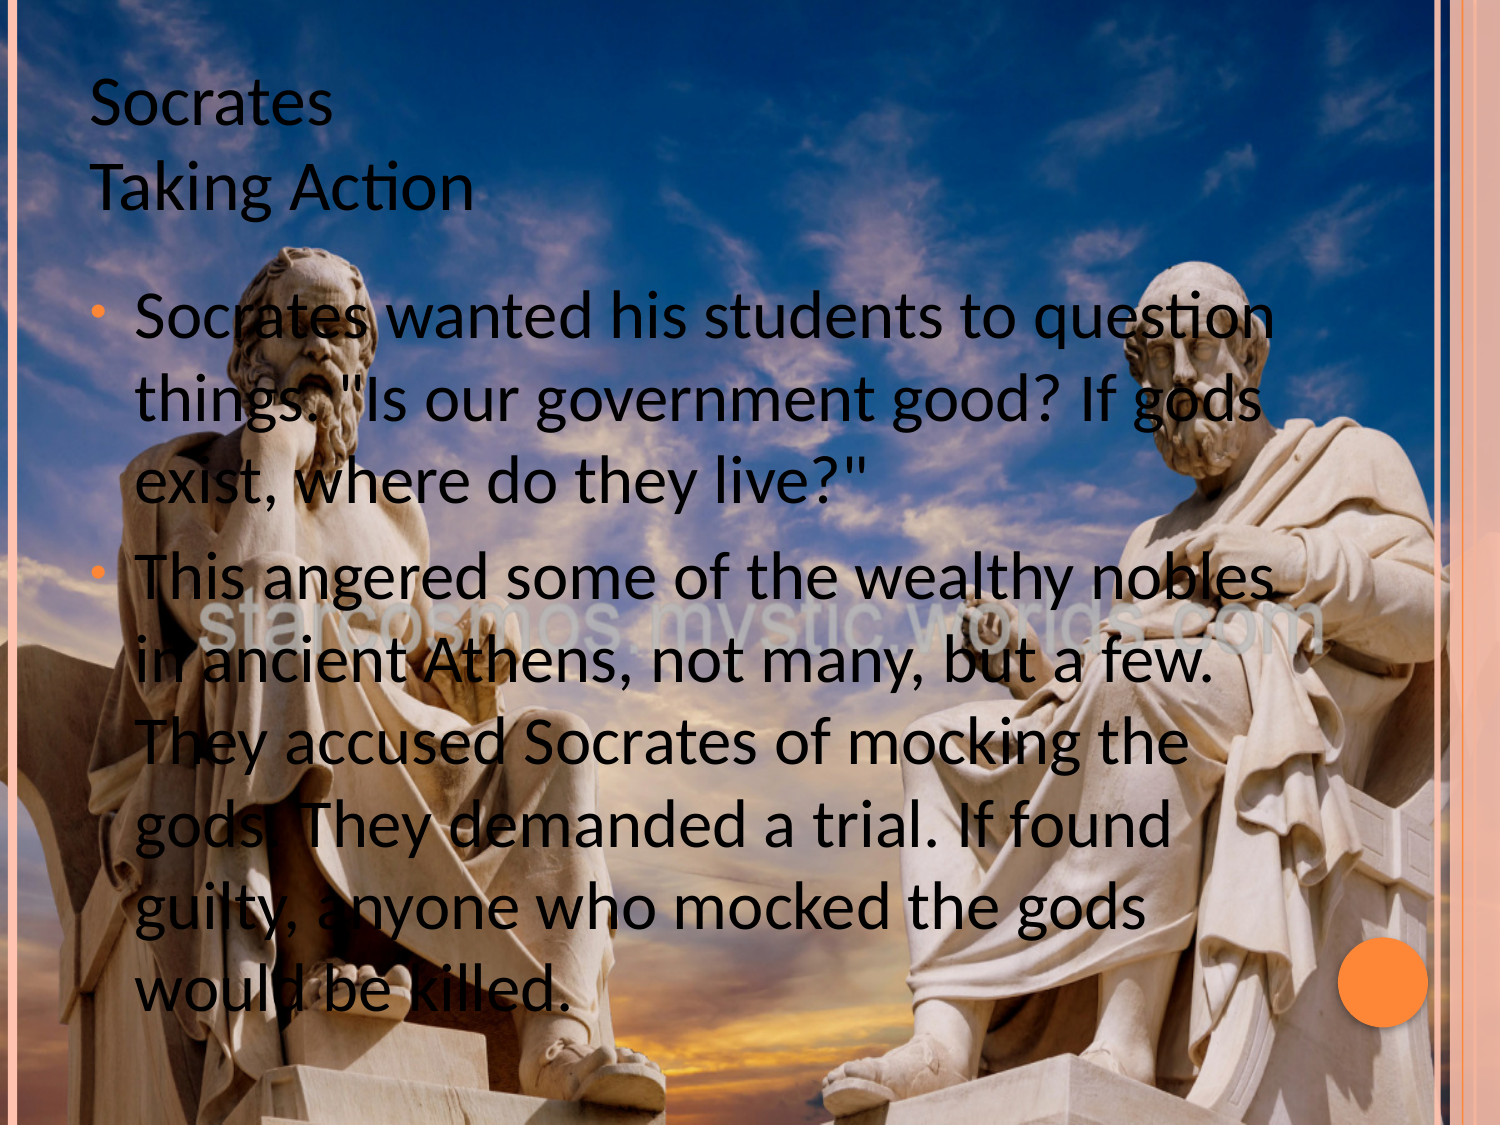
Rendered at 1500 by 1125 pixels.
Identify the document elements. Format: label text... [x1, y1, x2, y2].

title Socrates Taking Action [75, 45, 1300, 233]
picture [1441, 0, 1449, 1125]
picture [0, 0, 7, 1125]
picture [18, 0, 1434, 1125]
list Socrates wanted his students to question things. "Is our government good? If gods exist, where do they live?" This angered some of the wealthy nobles in ancient Athens, not many, but a few. They accused Socrates of mocking the gods. They demanded a trial. If found guilty, anyone who mocked the gods would be killed. [75, 262, 1300, 1062]
